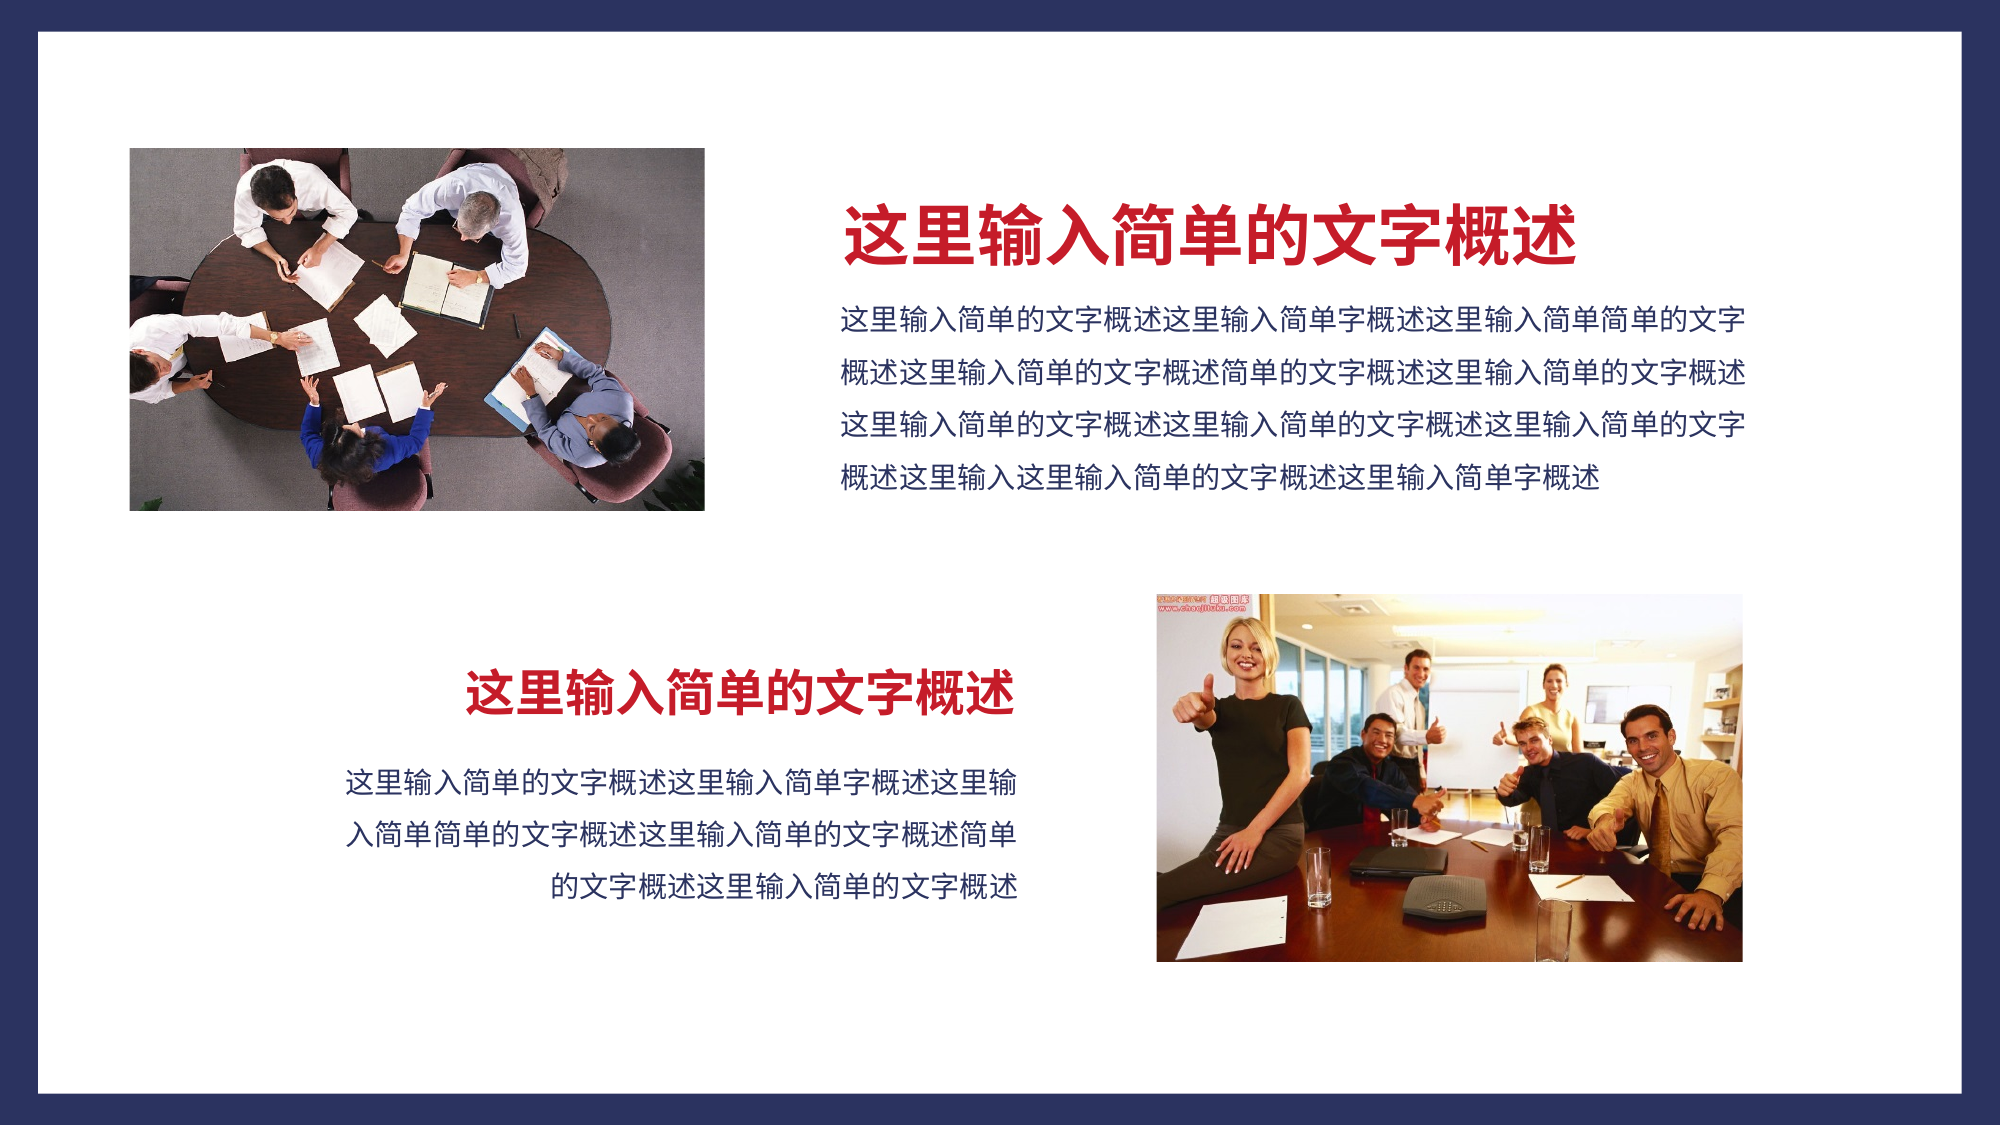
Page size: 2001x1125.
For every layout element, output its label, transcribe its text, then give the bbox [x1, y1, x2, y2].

text_box [38, 31, 1962, 1094]
picture [1156, 594, 1743, 963]
text_box 这里输入简单的文字概述这里输入简单字概述这里输入简单简单的文字概述这里输入简单的文字概述简单的文字概述这里输入简单的文字概述这里输入简单的文字概述这里输入简单的文字概述这里输入简单的文字概述这里输入这里输入简单的文字概述这里输入简单字概述 [825, 276, 1784, 502]
text_box 这里输入简单的文字概述 [829, 186, 1594, 282]
text_box 这里输入简单的文字概述这里输入简单字概述这里输入简单简单的文字概述这里输入简单的文字概述简单的文字概述这里输入简单的文字概述 [320, 739, 1033, 912]
picture [129, 148, 705, 512]
text_box 这里输入简单的文字概述 [450, 653, 1031, 729]
text_box [0, 0, 2000, 1125]
